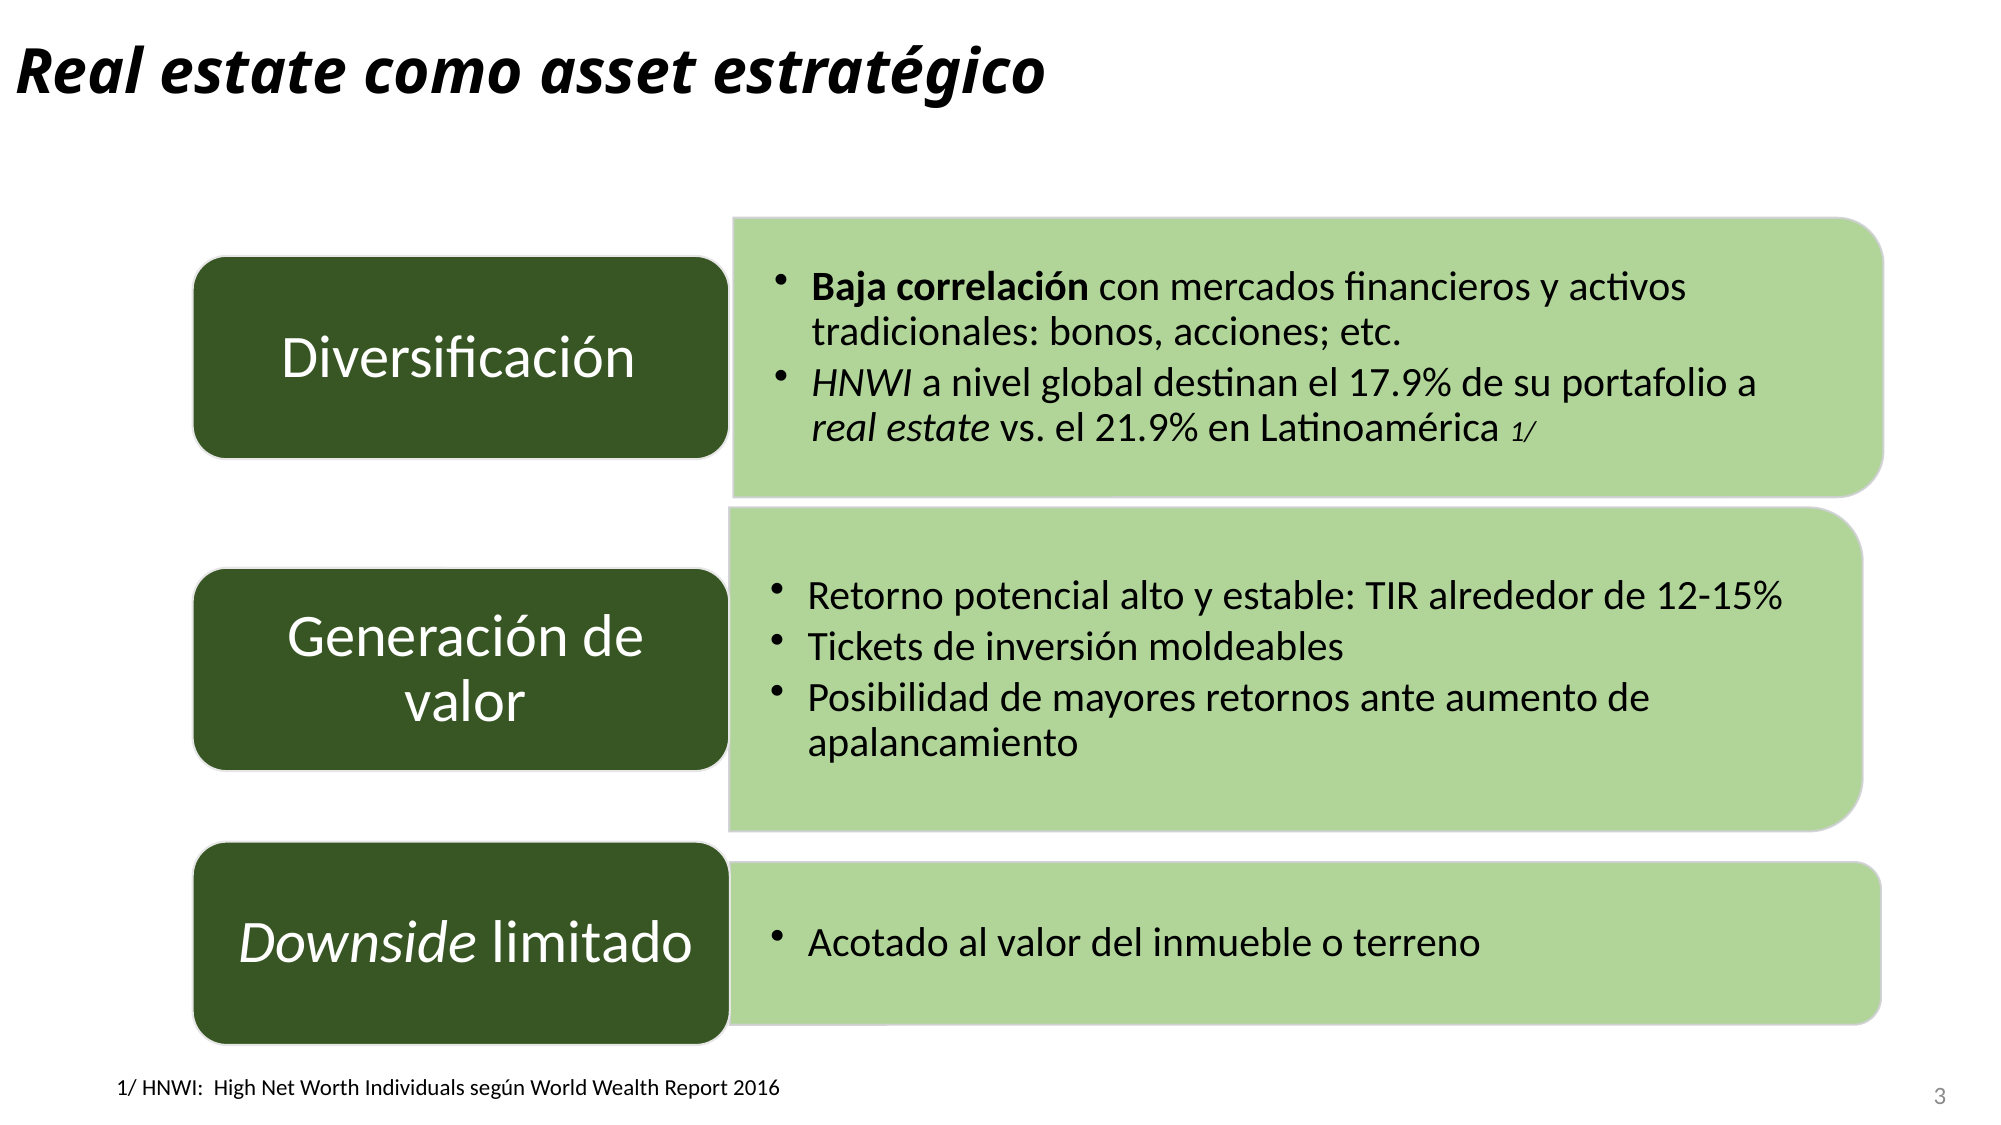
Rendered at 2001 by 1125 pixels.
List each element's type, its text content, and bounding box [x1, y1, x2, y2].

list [137, 217, 1937, 1046]
title Real estate como asset estratégico [0, 0, 1935, 113]
slide_number 3 [1494, 1065, 1962, 1125]
text_box 1/ HNWI: High Net Worth Individuals según World Wealth Report 2016 [101, 1065, 1332, 1108]
